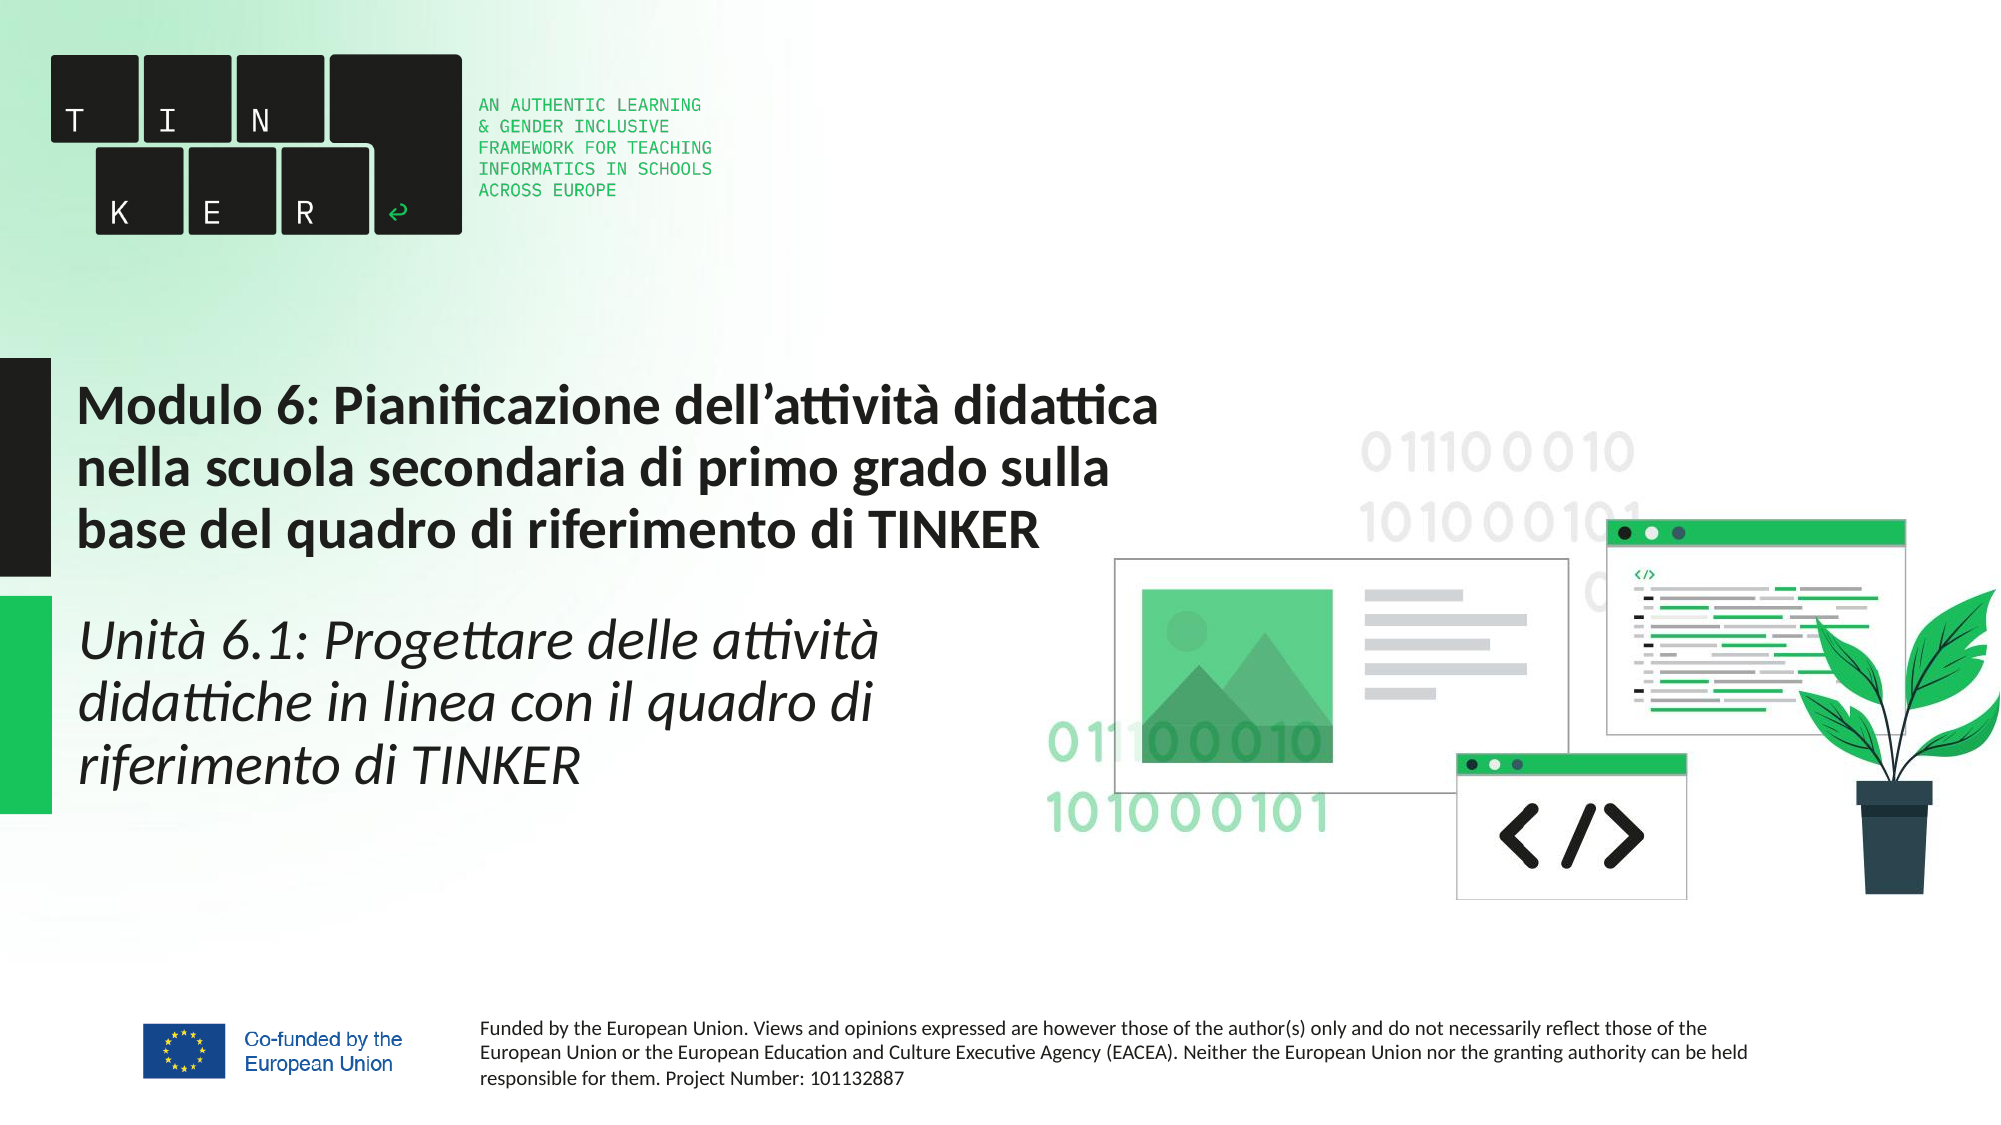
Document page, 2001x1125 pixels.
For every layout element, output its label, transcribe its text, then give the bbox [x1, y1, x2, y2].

subtitle Unità 6.1: Progettare delle attività didattiche in linea con il quadro di riferimento di TINKER [63, 597, 1054, 810]
picture [0, 0, 843, 1125]
picture [1047, 431, 2000, 900]
title Modulo 6: Pianificazione dell’attività didattica nella scuola secondaria di primo grado sulla base del quadro di riferimento di TINKER [61, 358, 1196, 578]
